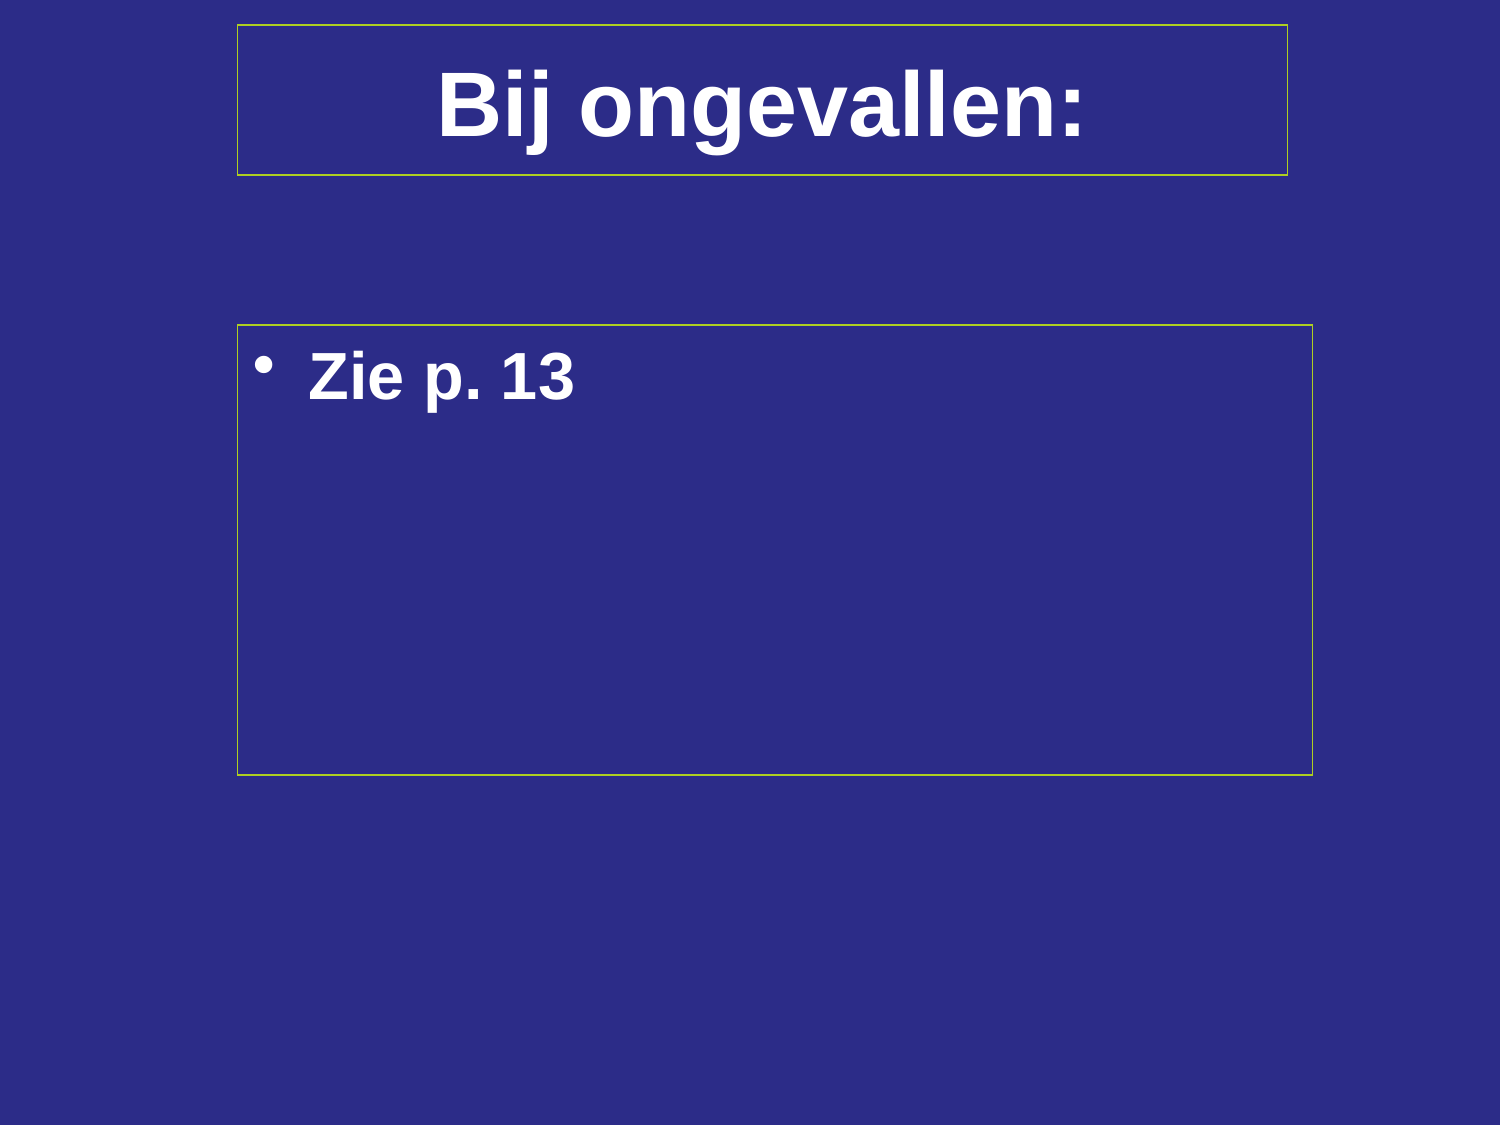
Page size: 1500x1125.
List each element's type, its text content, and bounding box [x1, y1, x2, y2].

title Bij ongevallen: [237, 24, 1288, 176]
list Zie p. 13 [237, 324, 1313, 776]
